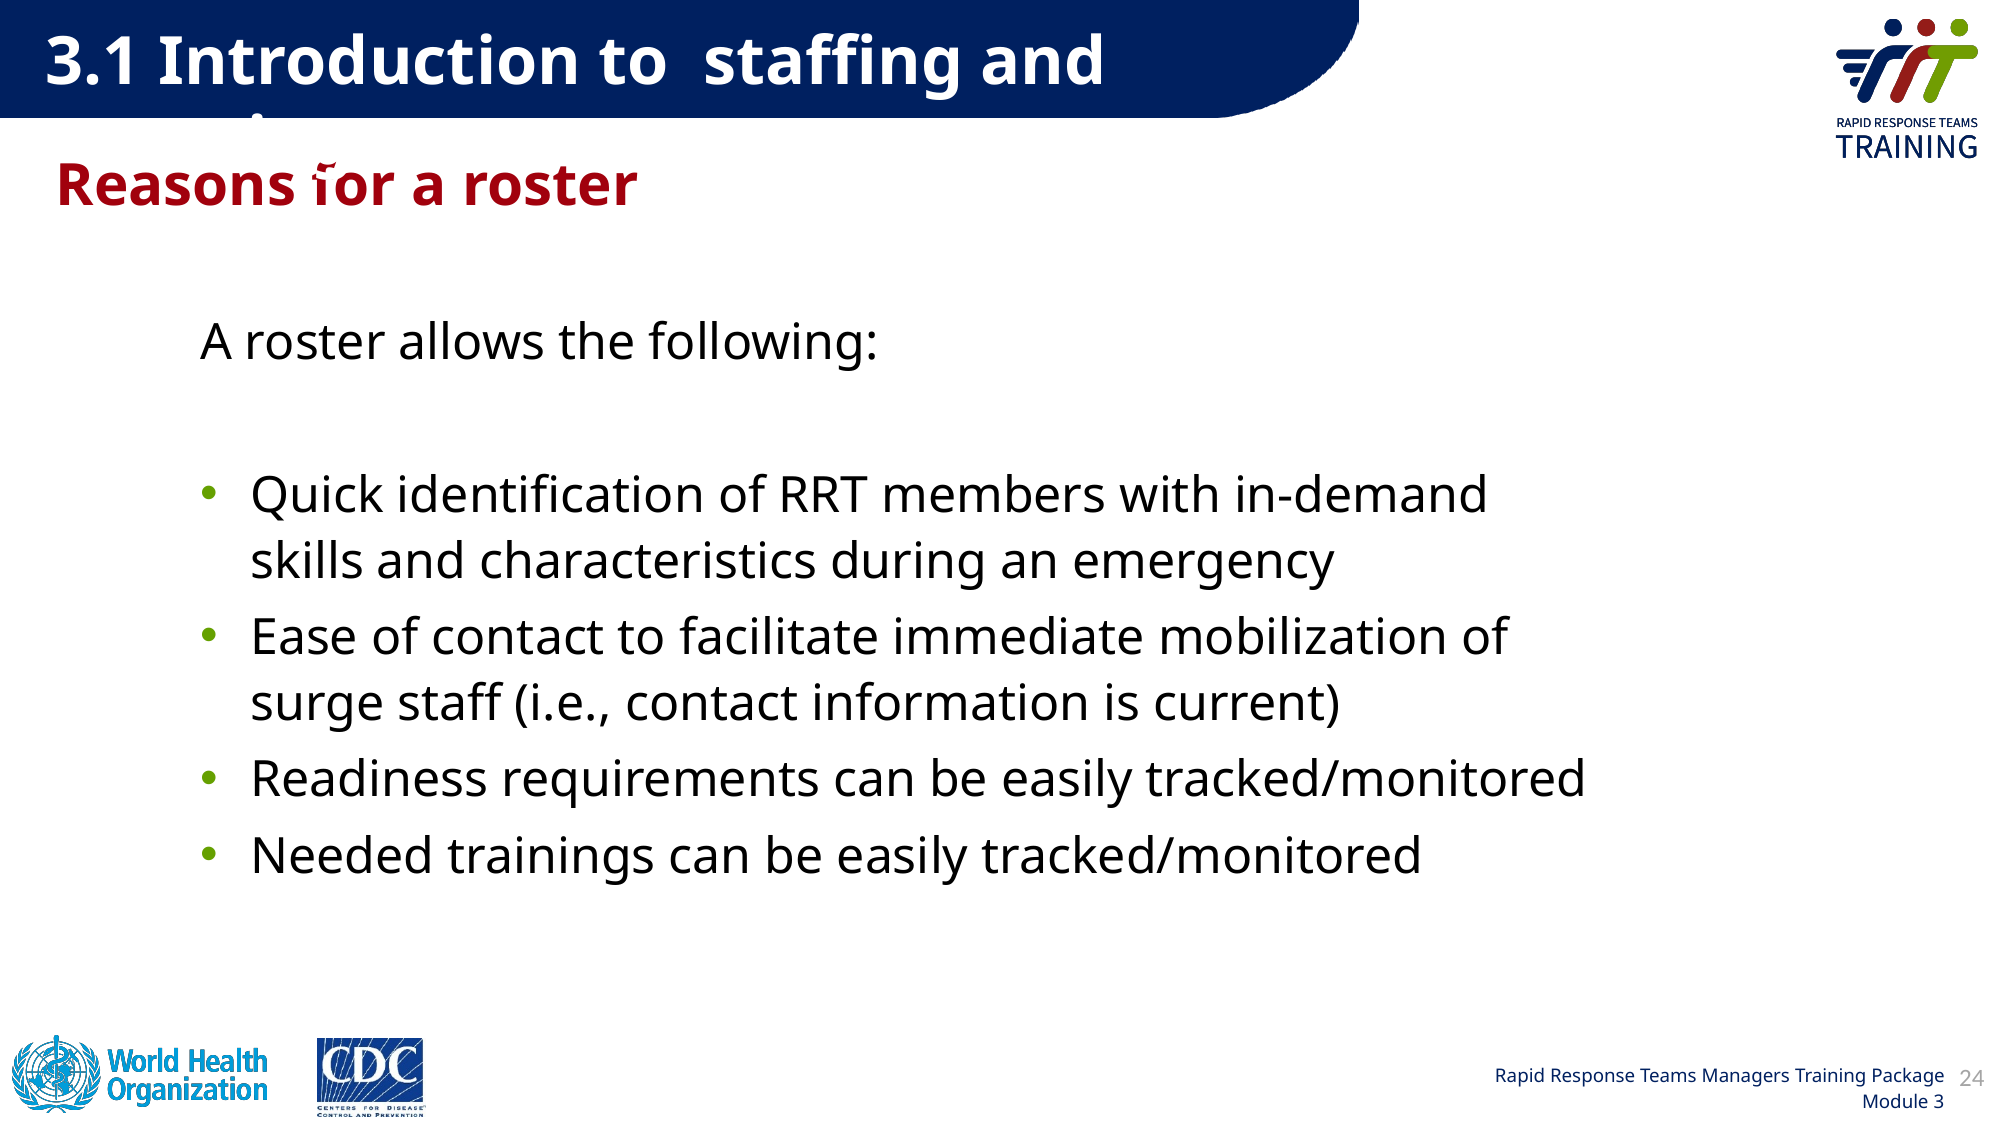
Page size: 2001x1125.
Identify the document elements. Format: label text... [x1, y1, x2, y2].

picture [46, 1056, 54, 1062]
picture [24, 1054, 36, 1087]
picture [59, 1035, 267, 1113]
picture [36, 1088, 78, 1105]
picture [22, 1062, 26, 1077]
picture [34, 1054, 43, 1078]
picture [12, 1035, 54, 1068]
picture [1835, 19, 1978, 167]
picture [317, 1038, 426, 1117]
picture [0, 0, 1359, 118]
picture [71, 1053, 90, 1091]
slide_number 24 [1912, 1054, 2000, 1107]
picture [30, 1083, 37, 1091]
text_box 3.1 Introduction to staffing and rostering [30, 10, 1374, 186]
picture [40, 1062, 47, 1070]
text_box A roster allows the following: Quick identification of RRT members with in-demand skills and characteristics during an emergency Ease of contact to facilitate immediate mobilization of surge staff (i.e., contact information is current) Readiness requirements can be easily tracked/monitored Needed trainings can be easily tracked/monitored [200, 267, 1590, 884]
picture [50, 1108, 62, 1113]
title Reasons for a roster [52, 186, 640, 282]
picture [12, 1083, 48, 1113]
